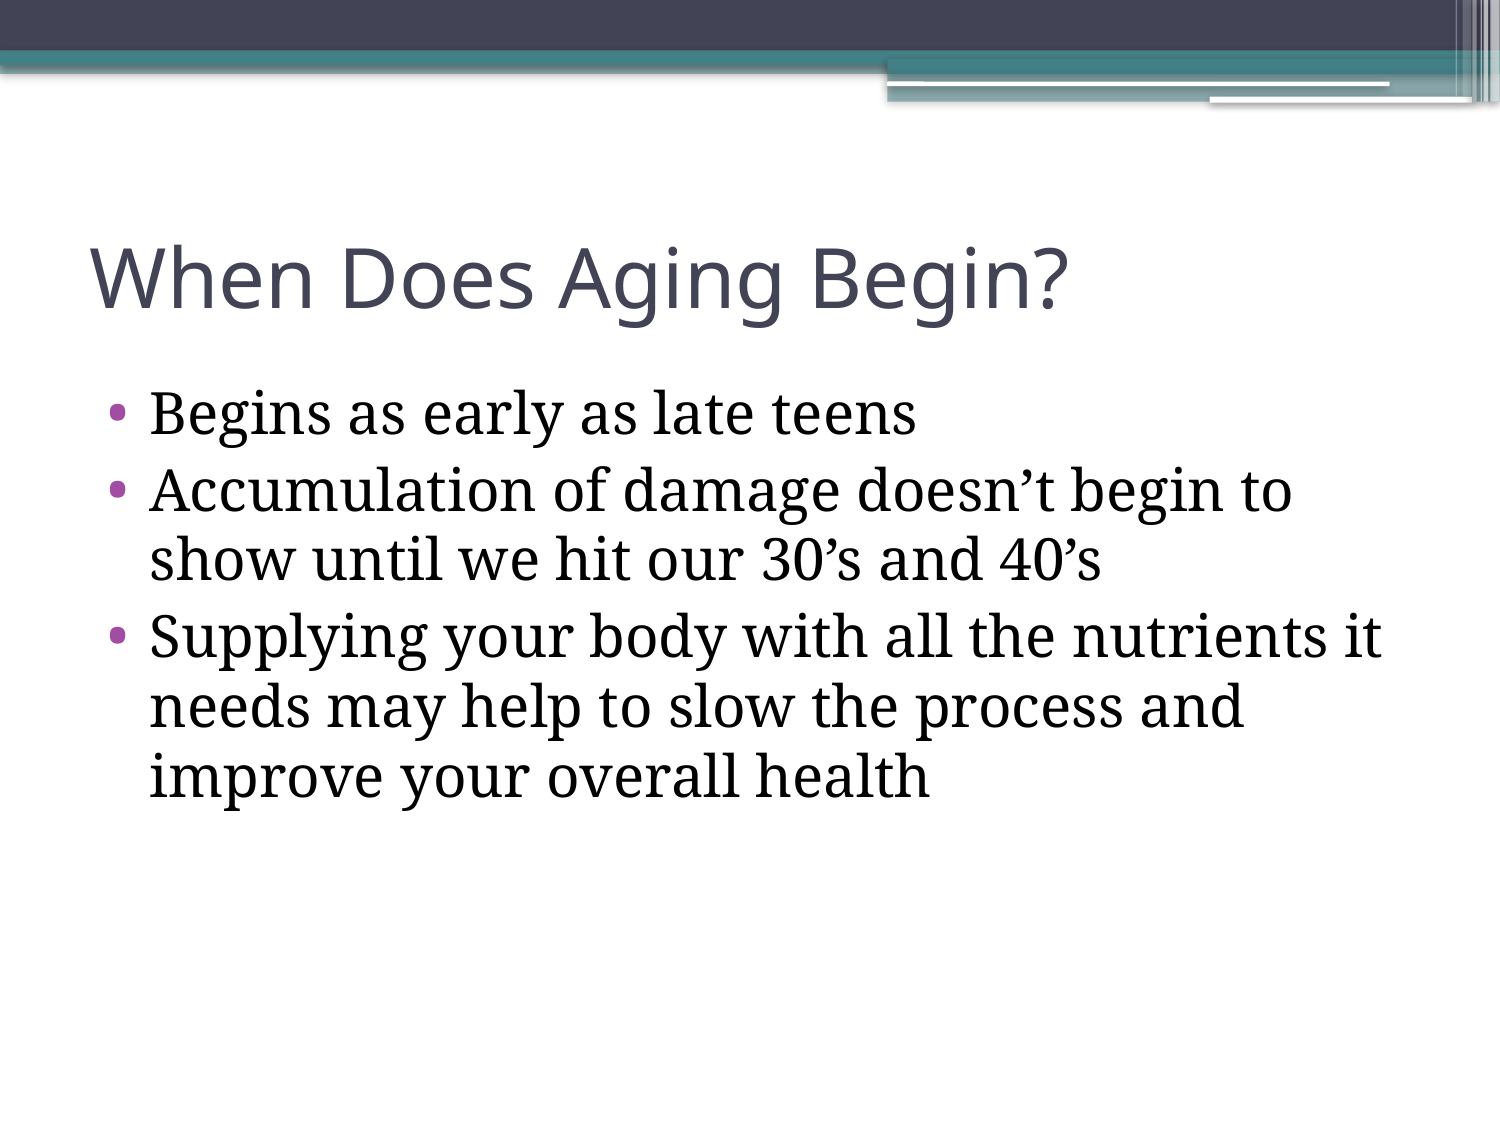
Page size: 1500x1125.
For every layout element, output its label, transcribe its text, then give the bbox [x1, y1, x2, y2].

title When Does Aging Begin? [75, 187, 1425, 363]
list Begins as early as late teens Accumulation of damage doesn’t begin to show until we hit our 30’s and 40’s Supplying your body with all the nutrients it needs may help to slow the process and improve your overall health [75, 368, 1425, 1079]
